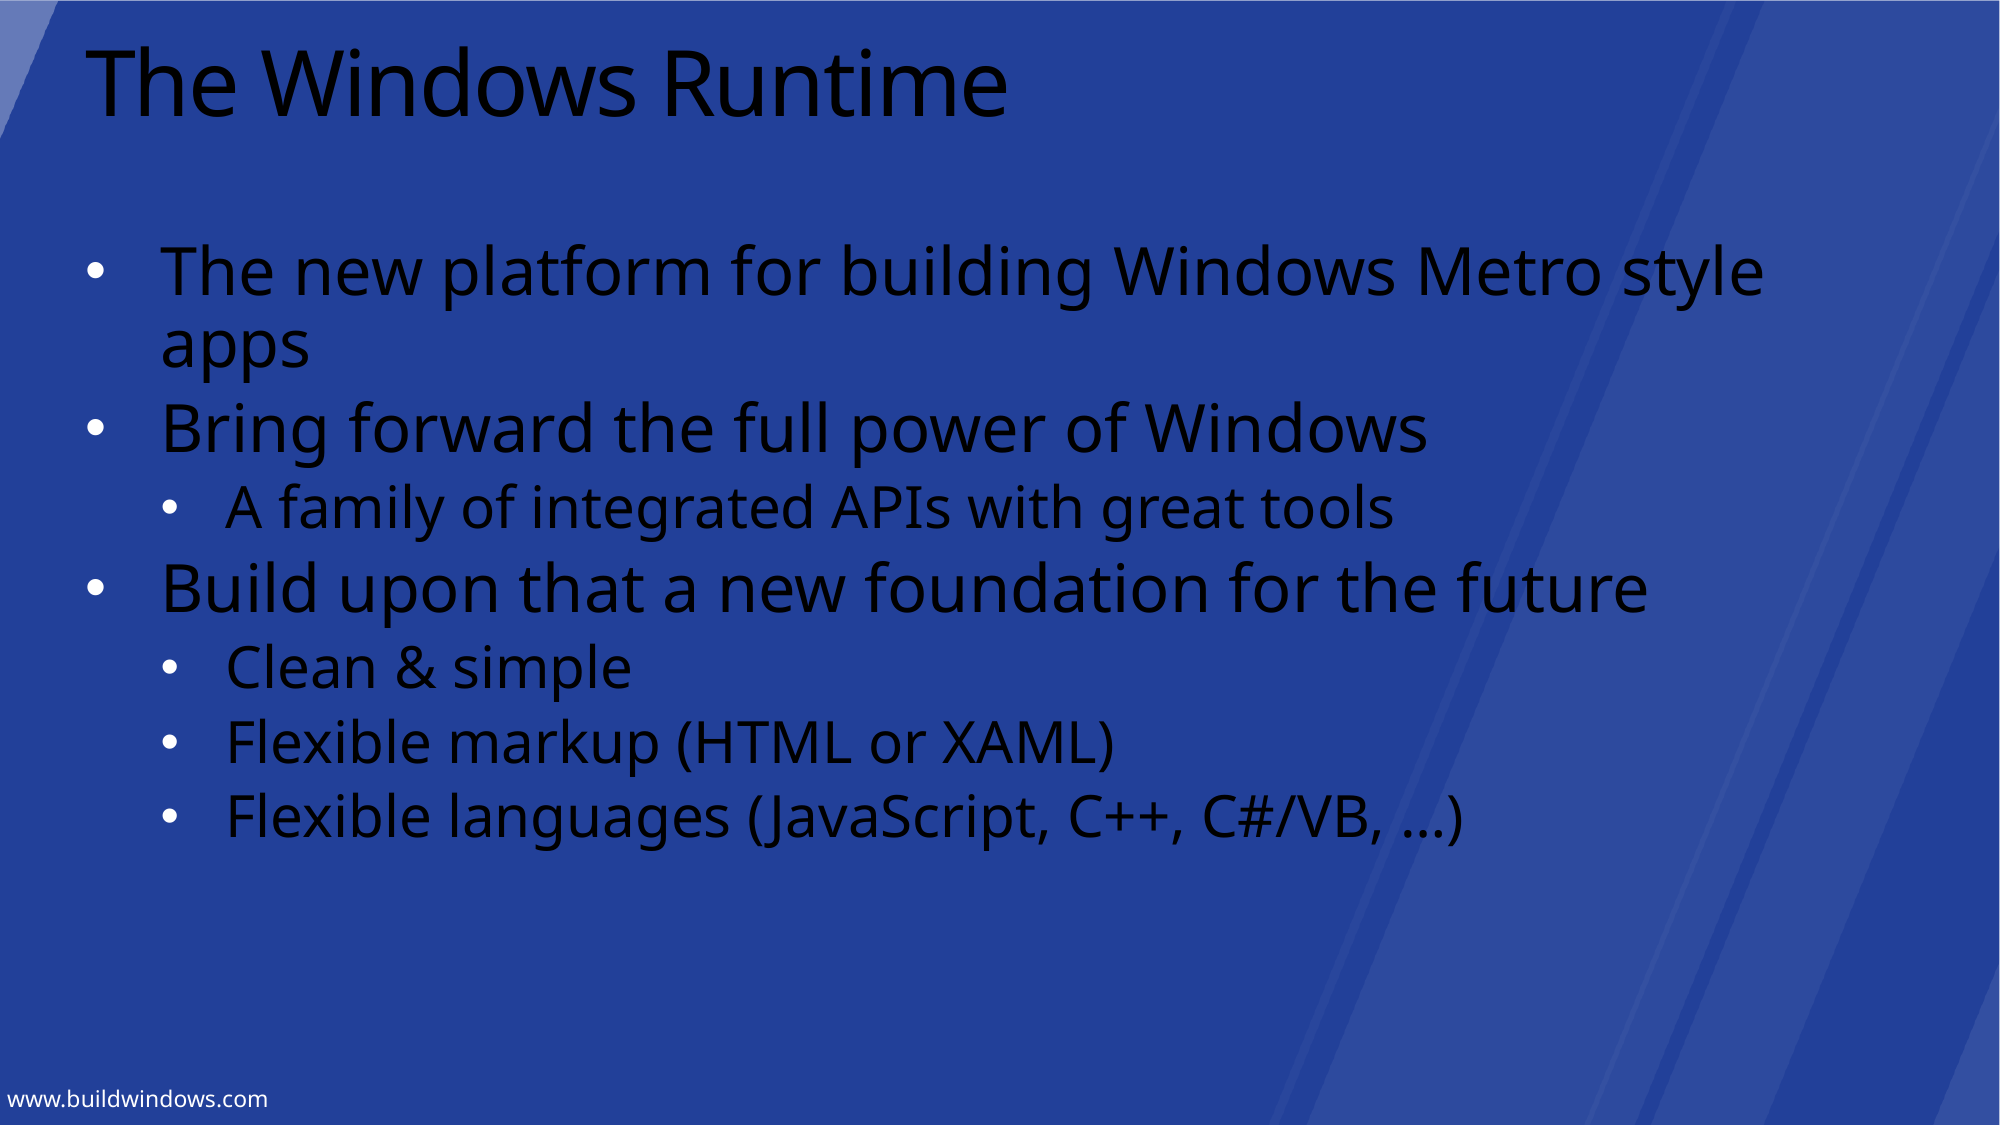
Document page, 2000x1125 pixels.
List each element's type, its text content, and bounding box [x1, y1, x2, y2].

picture [0, 0, 2000, 1125]
title The Windows Runtime [85, 37, 1914, 138]
list The new platform for building Windows Metro style apps Bring forward the full power of Windows A family of integrated APIs with great tools Build upon that a new foundation for the future Clean & simple Flexible markup (HTML or XAML) Flexible languages (JavaScript, C++, C#/VB, …) [85, 237, 1914, 1050]
